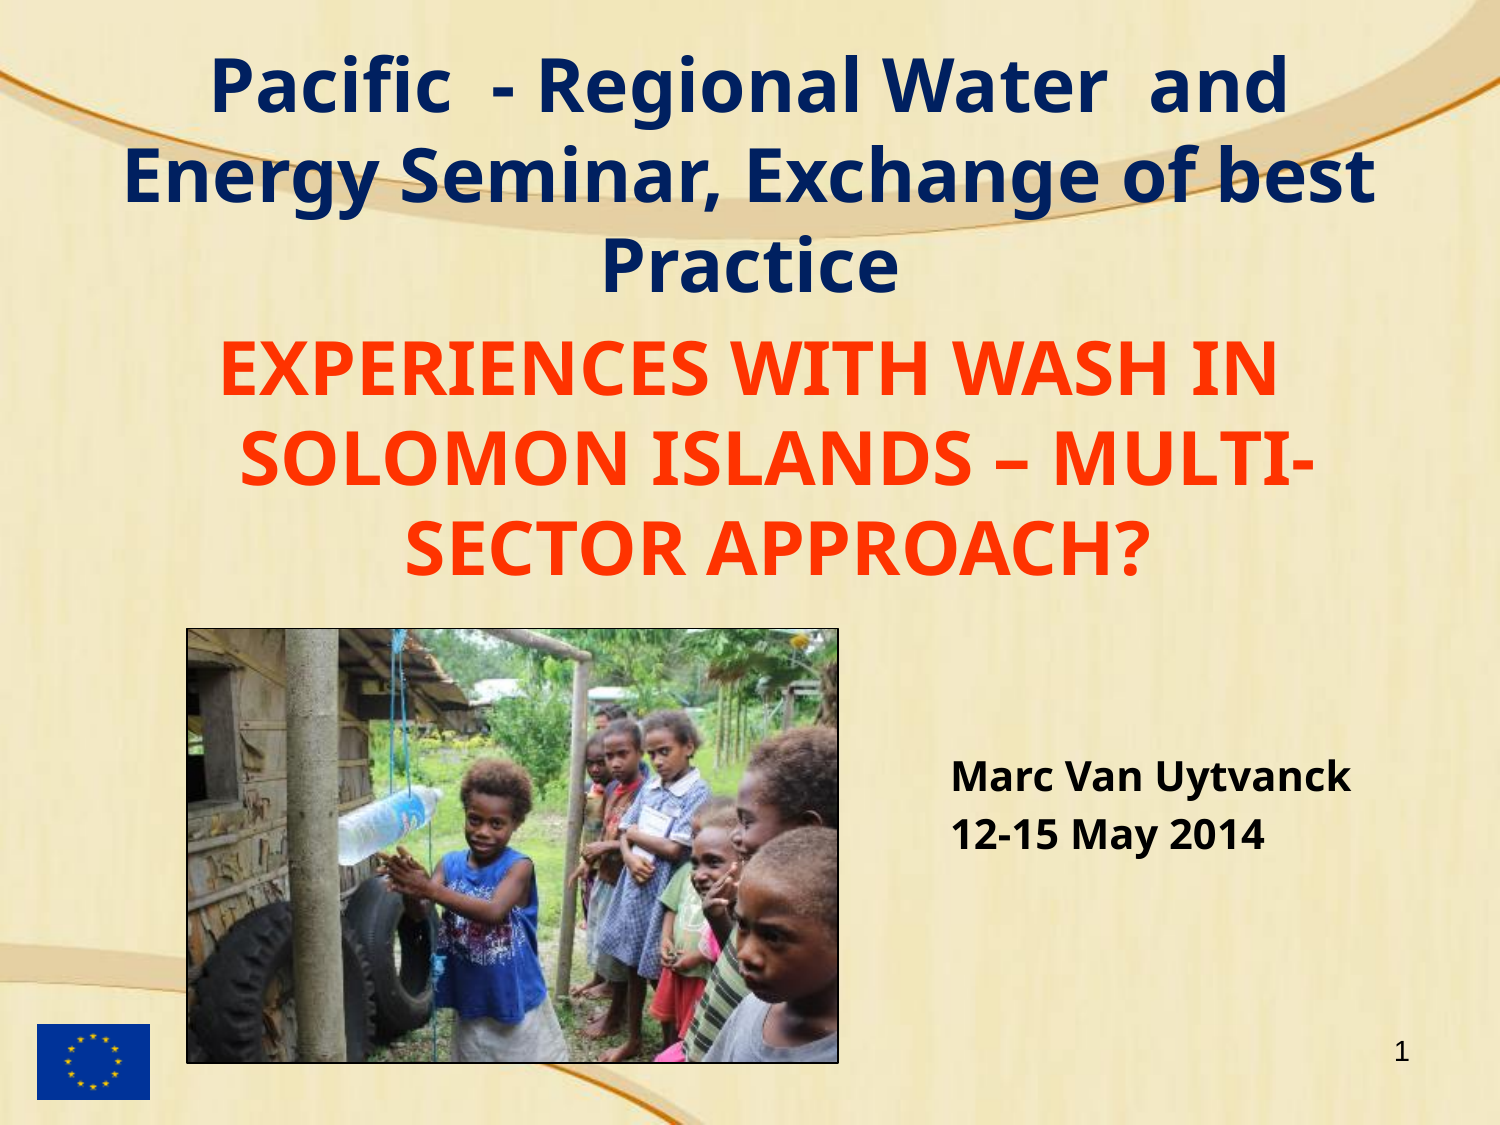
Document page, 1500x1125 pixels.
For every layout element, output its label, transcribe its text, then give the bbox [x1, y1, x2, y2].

list EXPERIENCES WITH WASH IN SOLOMON ISLANDS – MULTI-SECTOR APPROACH? Marc Van Uytvanck 12-15 May 2014 [74, 312, 1426, 1006]
picture [0, 0, 1500, 1125]
slide_number 1 [1074, 1024, 1426, 1103]
title Pacific - Regional Water and Energy Seminar, Exchange of best Practice [74, 44, 1426, 301]
